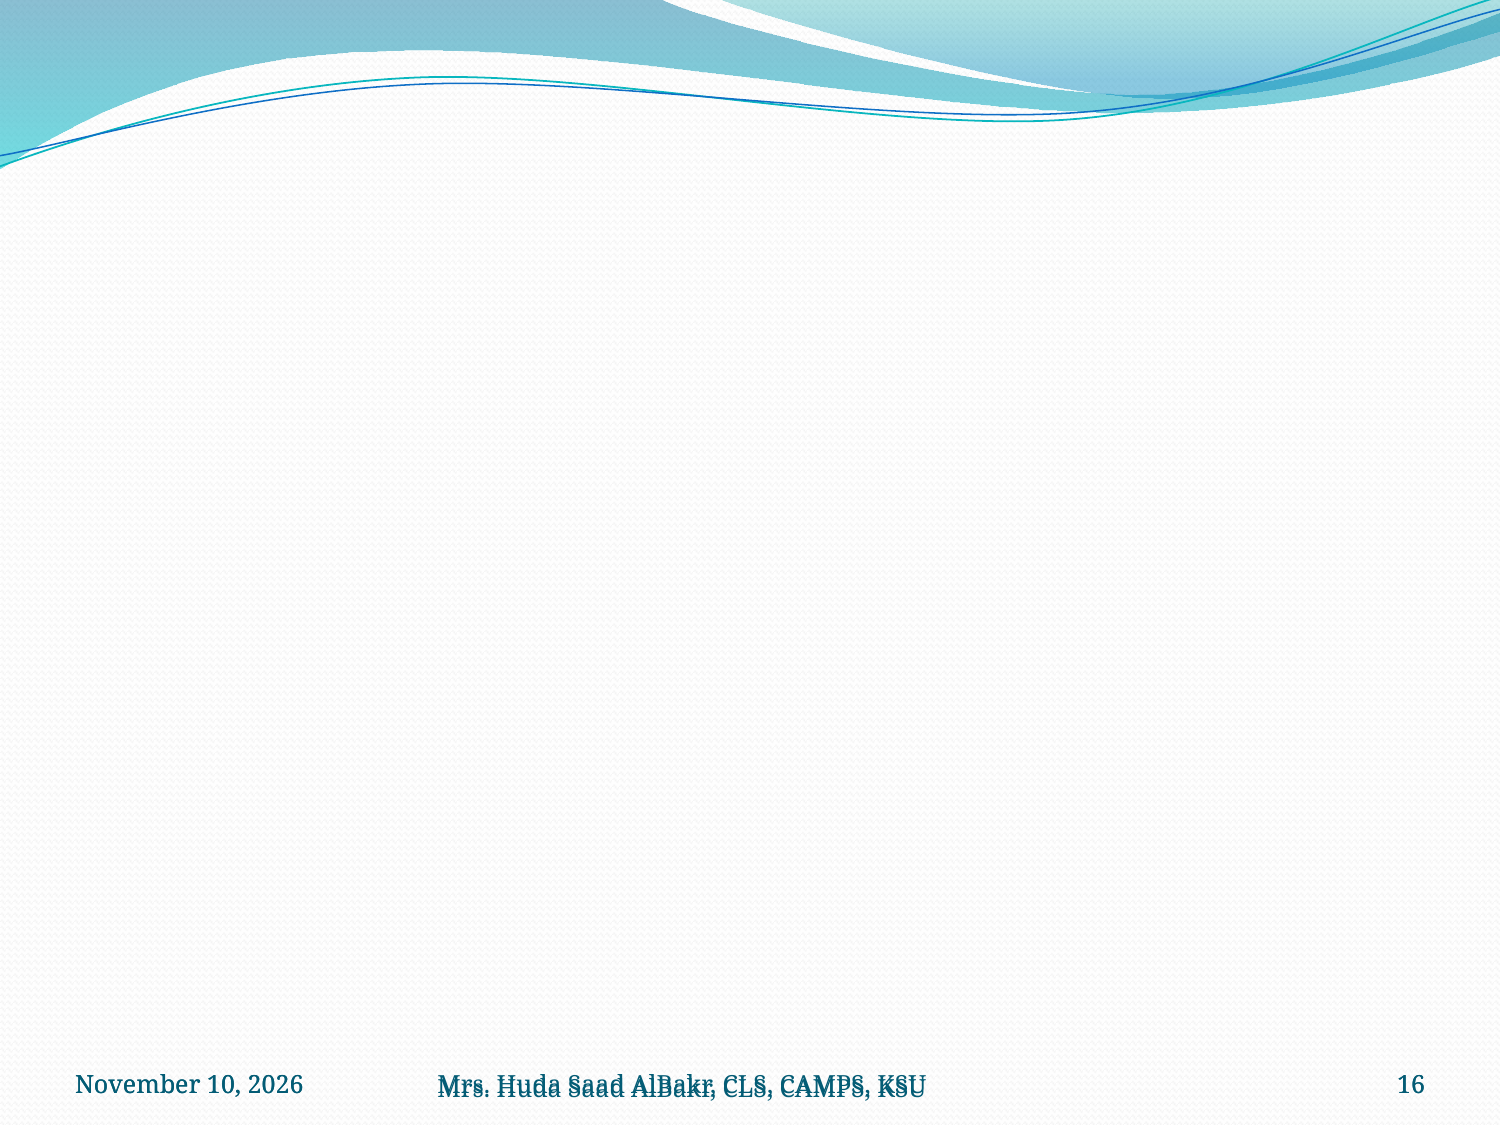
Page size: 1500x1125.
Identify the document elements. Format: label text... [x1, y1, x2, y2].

text_box October 11, 2010 [75, 1042, 425, 1103]
text_box Mrs. Huda Saad AlBakr, CLS, CAMPS, KSU [437, 1042, 988, 1103]
text_box 16 [1299, 1042, 1425, 1103]
